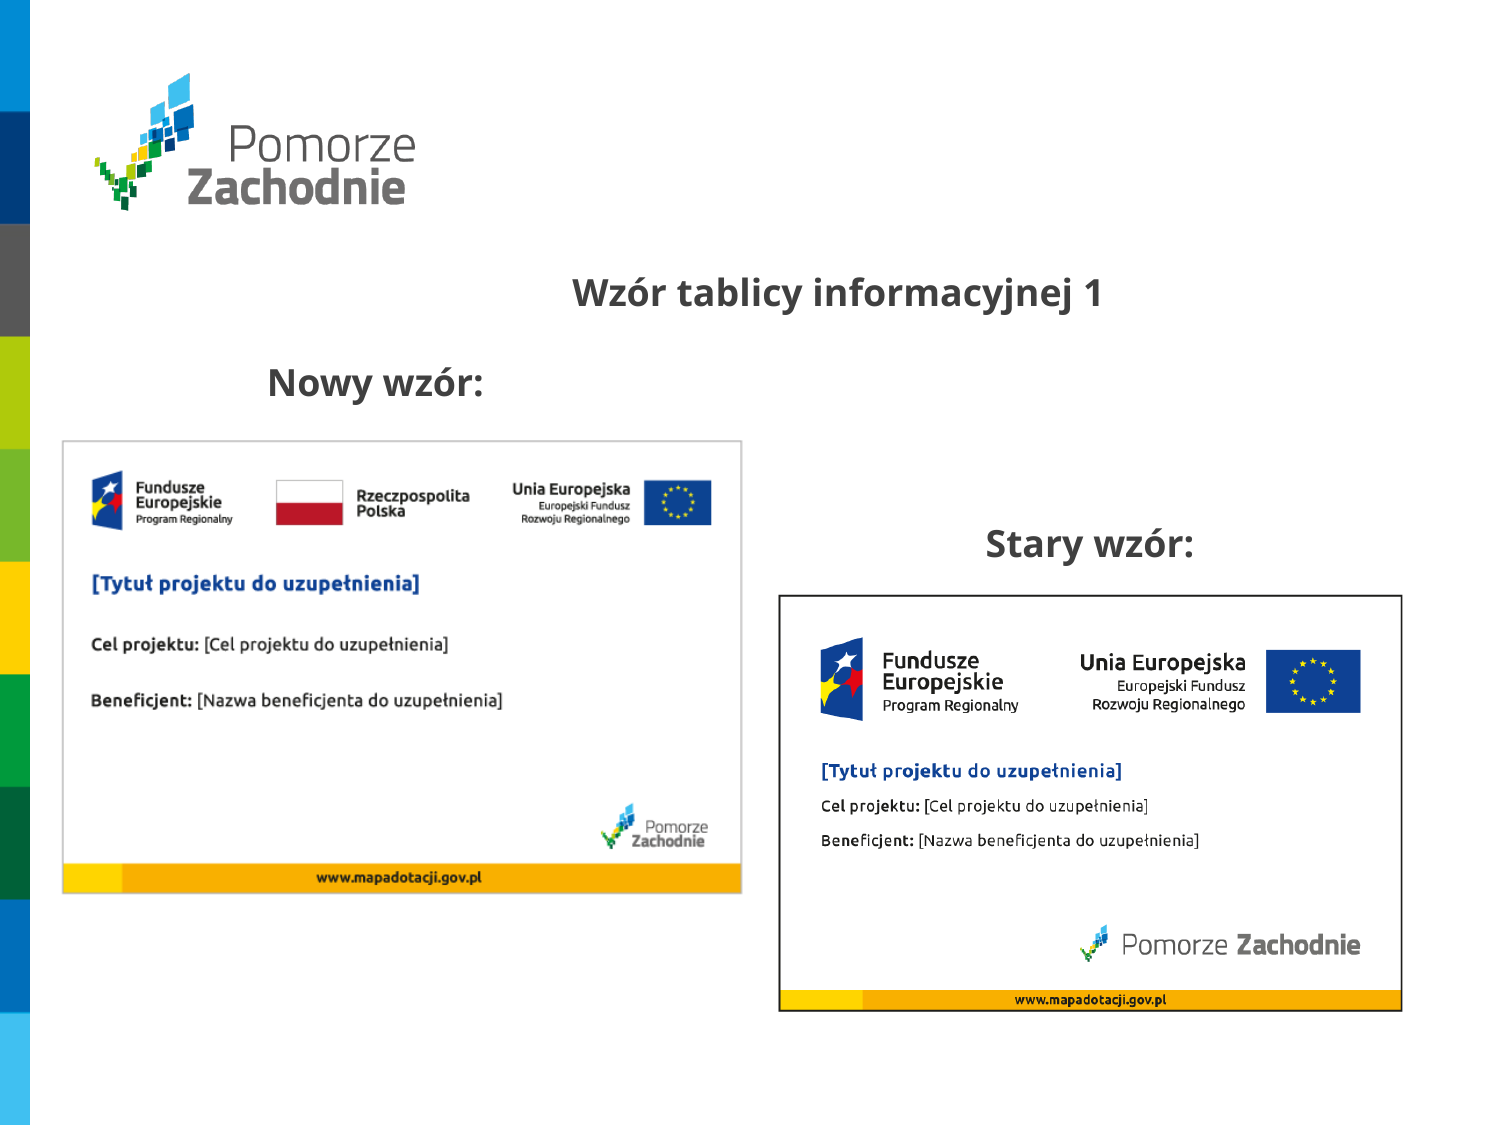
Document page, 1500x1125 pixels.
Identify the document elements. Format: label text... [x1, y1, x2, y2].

picture [59, 436, 746, 899]
picture [777, 593, 1403, 1014]
picture [0, 112, 30, 1011]
picture [0, 1014, 30, 1125]
text_box Nowy wzór: [252, 351, 499, 412]
text_box Wzór tablicy informacyjnej 1 [557, 261, 1121, 322]
picture [86, 64, 423, 216]
text_box Stary wzór: [970, 512, 1210, 572]
